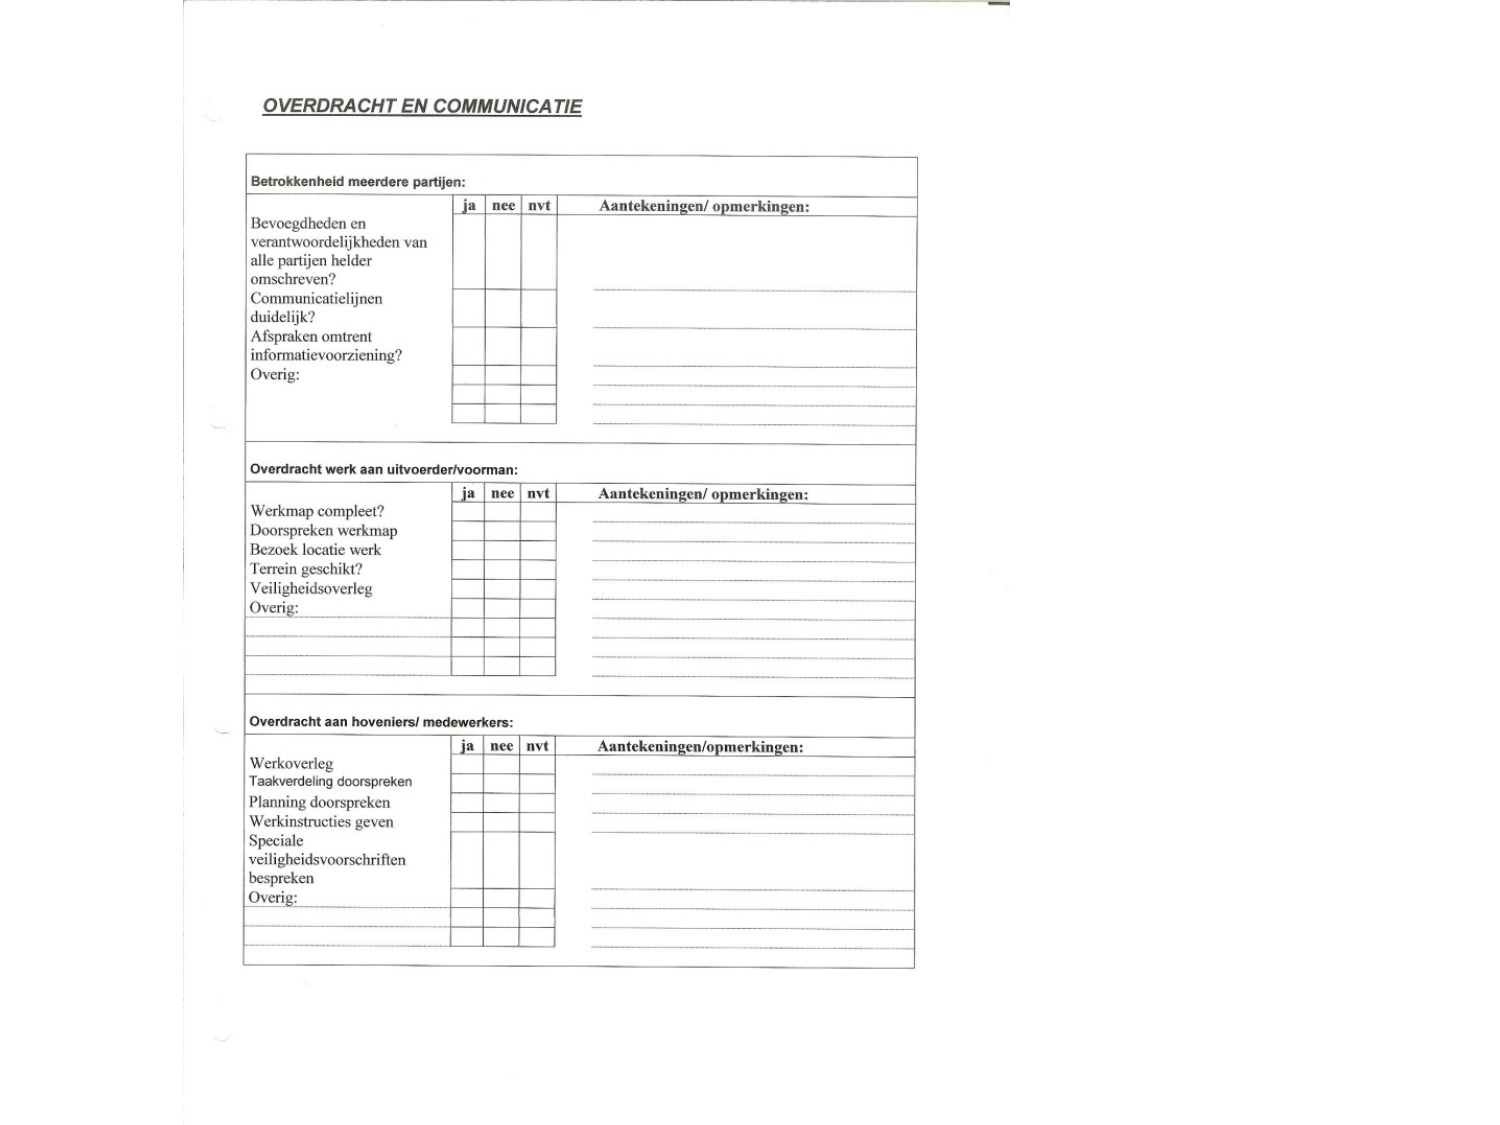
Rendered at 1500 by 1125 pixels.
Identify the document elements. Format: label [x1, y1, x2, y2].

list [182, 0, 1011, 1125]
